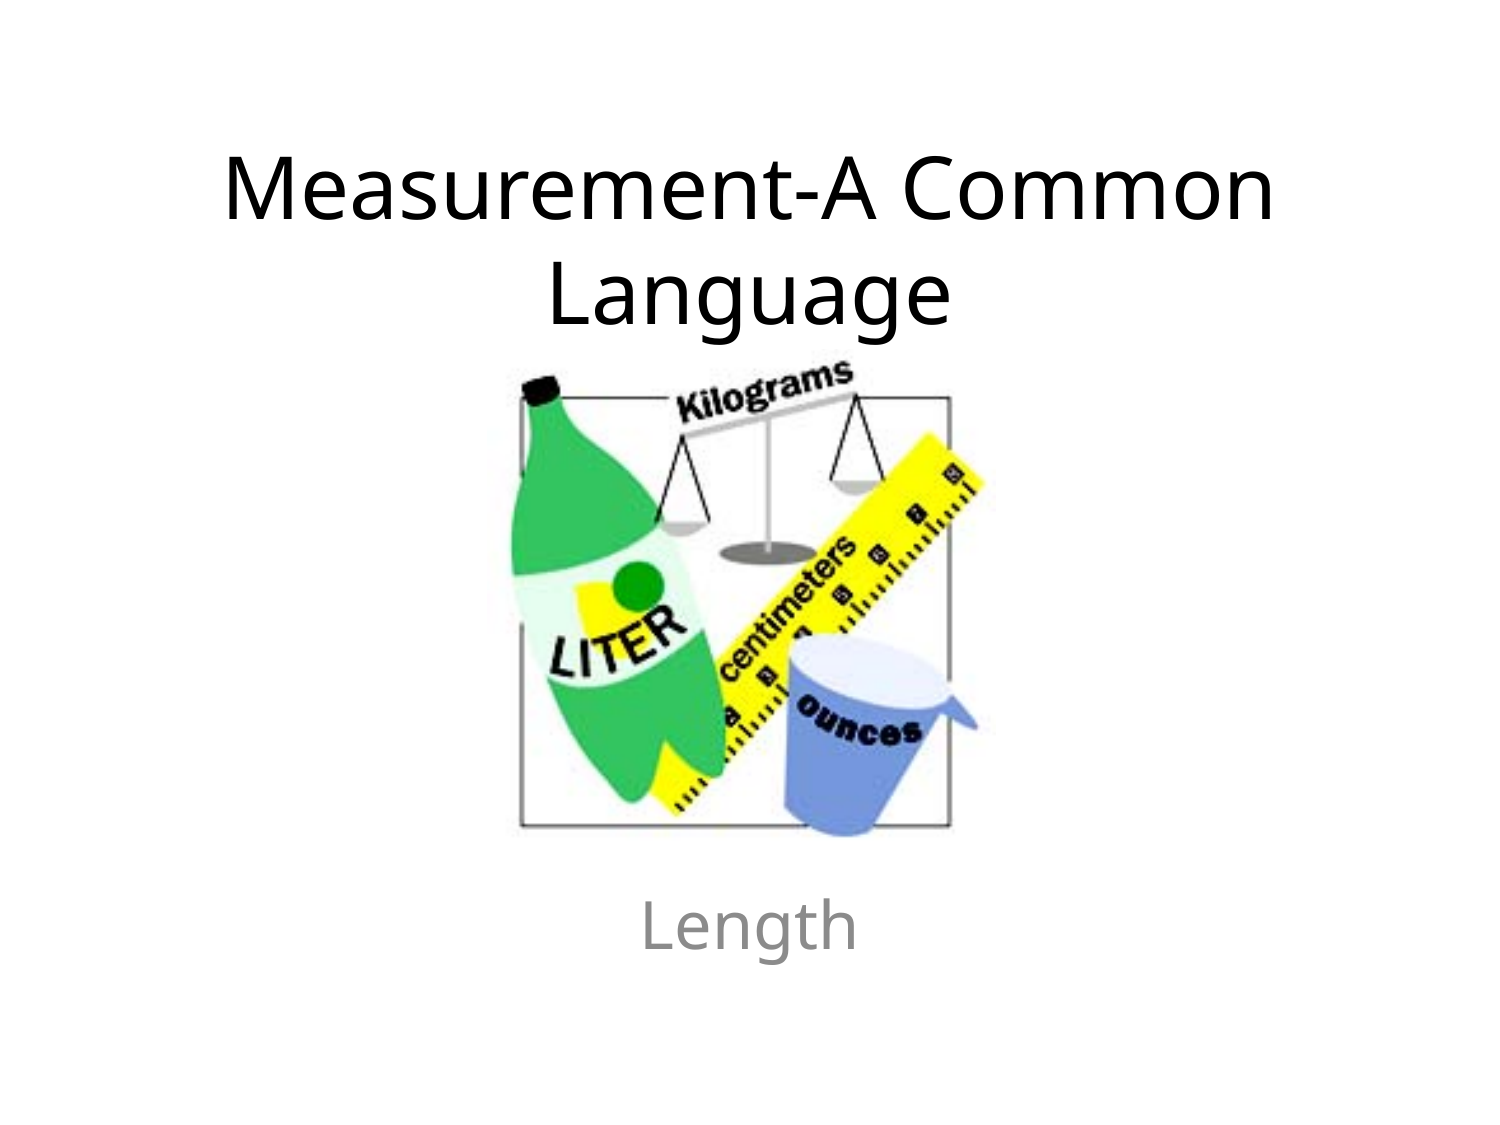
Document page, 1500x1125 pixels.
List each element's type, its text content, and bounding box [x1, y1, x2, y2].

title Measurement-A Common Language [112, 125, 1388, 350]
picture [487, 349, 996, 863]
subtitle Length [225, 875, 1275, 1063]
